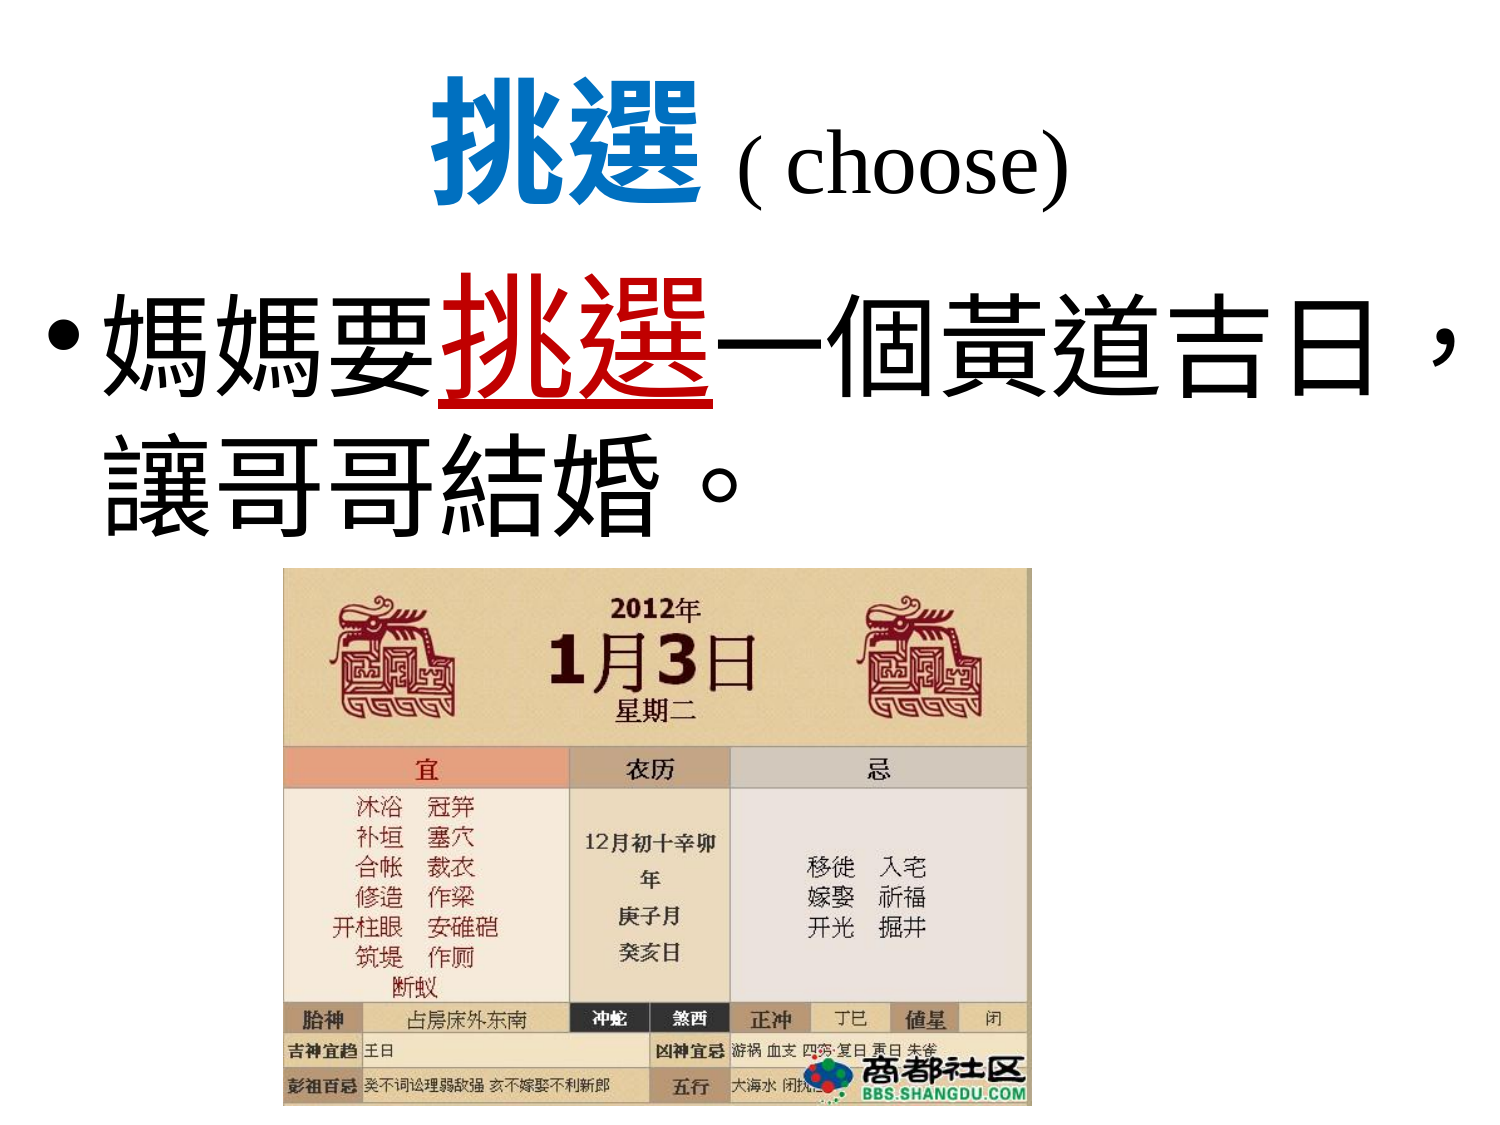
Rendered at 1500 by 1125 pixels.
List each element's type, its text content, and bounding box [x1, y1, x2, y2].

list 媽媽要挑選一個黃道吉日，讓哥哥結婚。 [29, 243, 1459, 1071]
title 挑選( choose) [75, 45, 1425, 233]
picture [283, 568, 1032, 1107]
